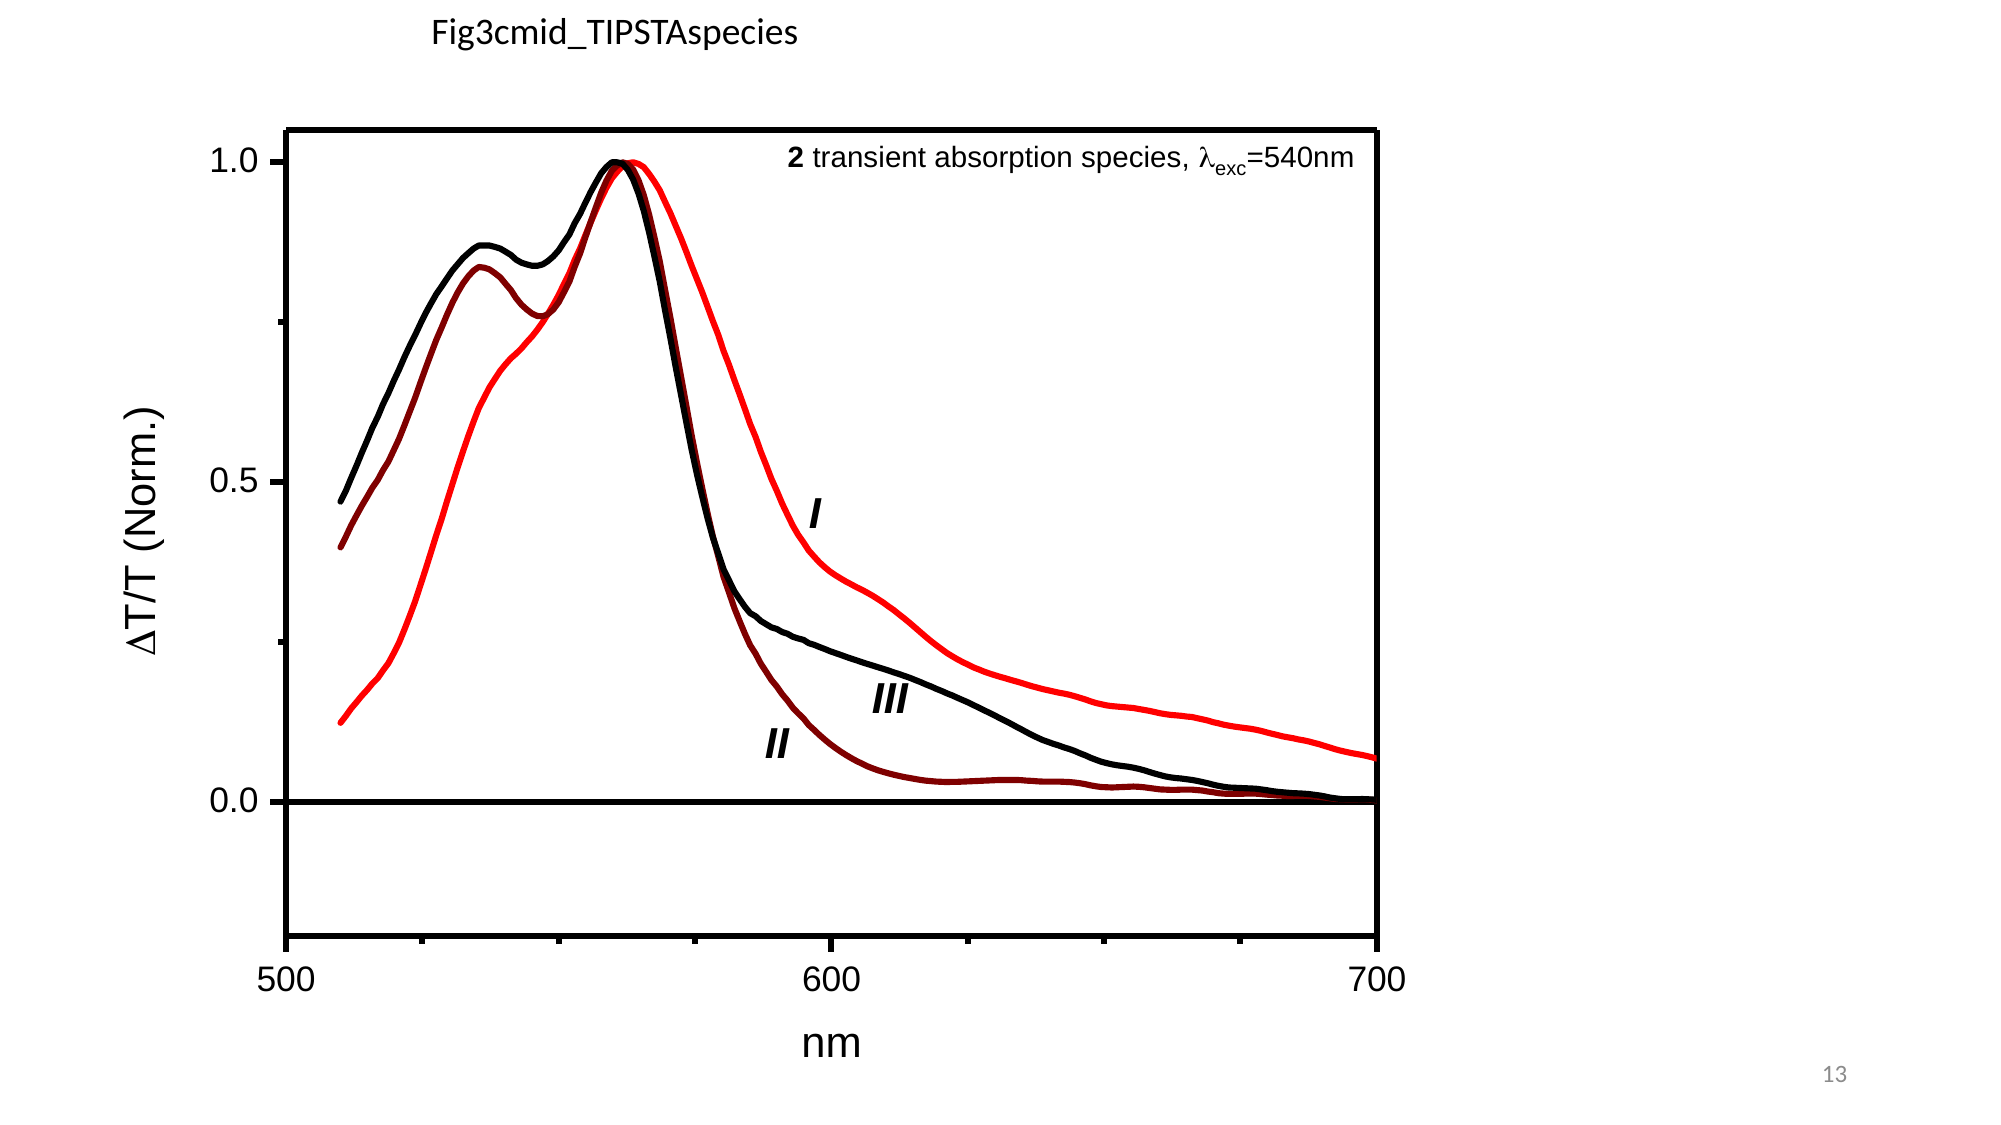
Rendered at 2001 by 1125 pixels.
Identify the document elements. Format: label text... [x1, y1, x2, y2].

slide_number 13 [1602, 1042, 1863, 1103]
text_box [0, 0, 1602, 1125]
